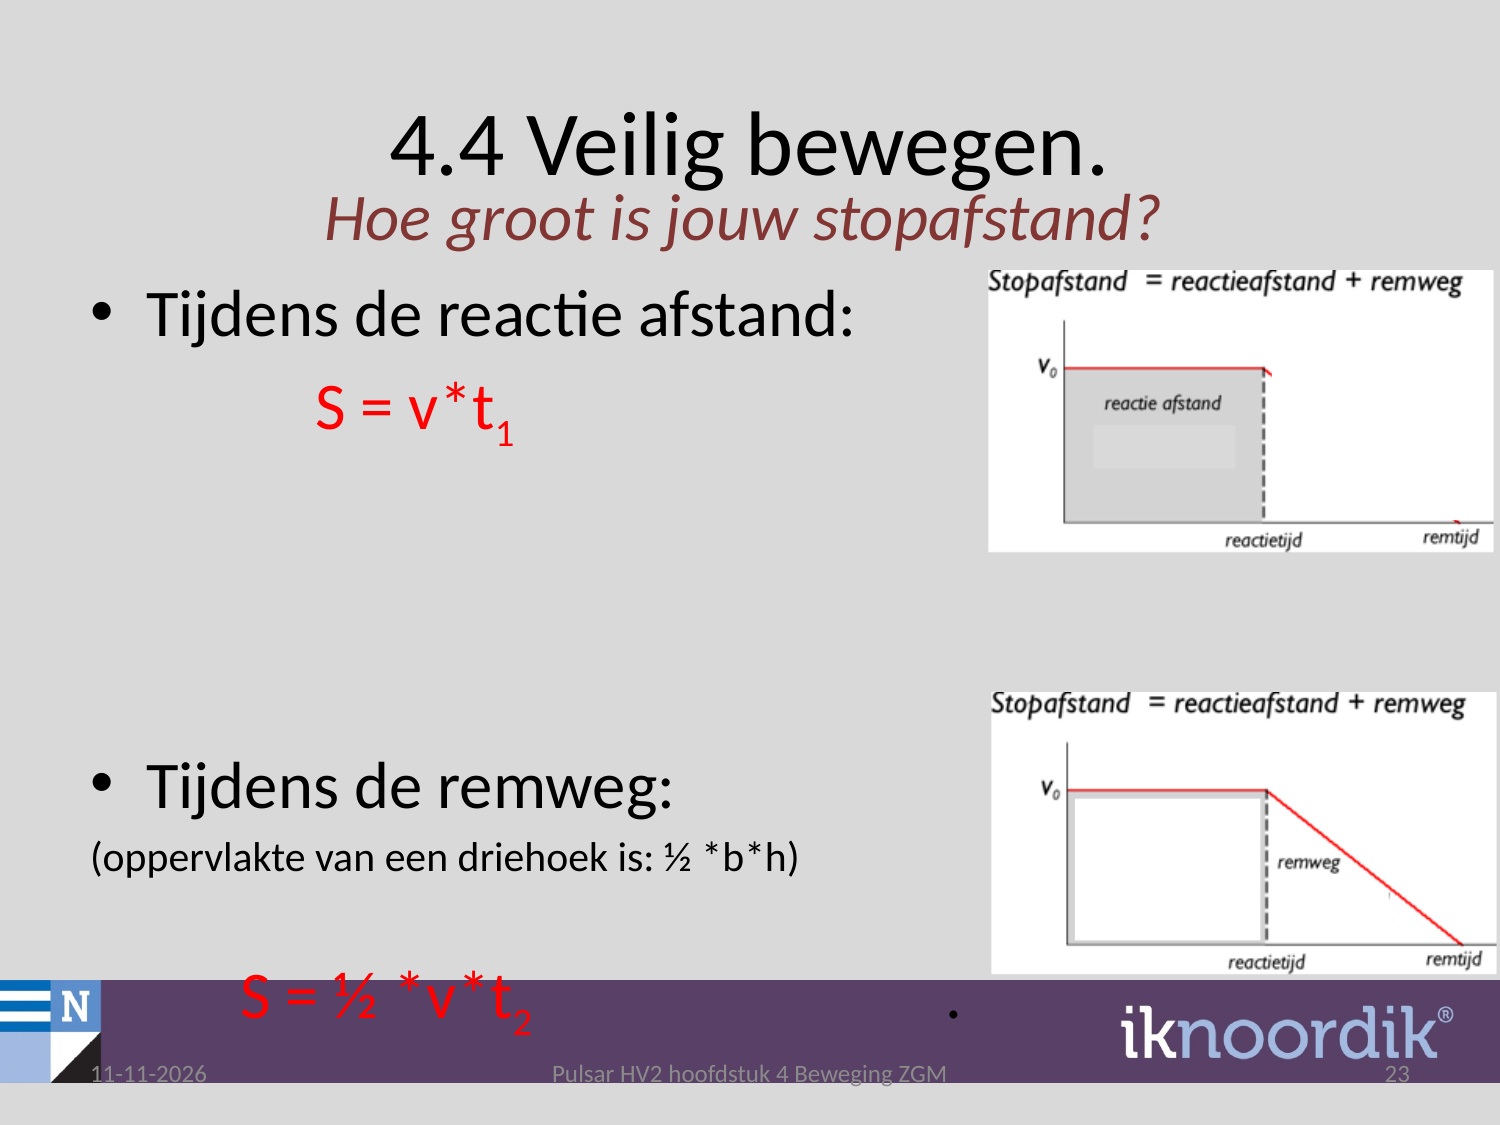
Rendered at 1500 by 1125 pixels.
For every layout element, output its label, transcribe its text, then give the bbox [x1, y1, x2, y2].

footer Pulsar HV2 hoofdstuk 4 Beweging ZGM [512, 1042, 988, 1103]
picture [987, 270, 1498, 554]
slide_number 23 [1074, 1042, 1425, 1103]
list Tijdens de reactie afstand: S = v*t1 Tijdens de remweg: (oppervlakte van een driehoek is: ½ *b*h) S = ½ *v*t2 . [74, 262, 1426, 1006]
picture [0, 980, 1500, 1083]
title 4.4 Veilig bewegen. [74, 44, 1426, 233]
text_box Hoe groot is jouw stopafstand? [309, 166, 1191, 262]
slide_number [75, 1042, 425, 1103]
picture [990, 692, 1500, 976]
